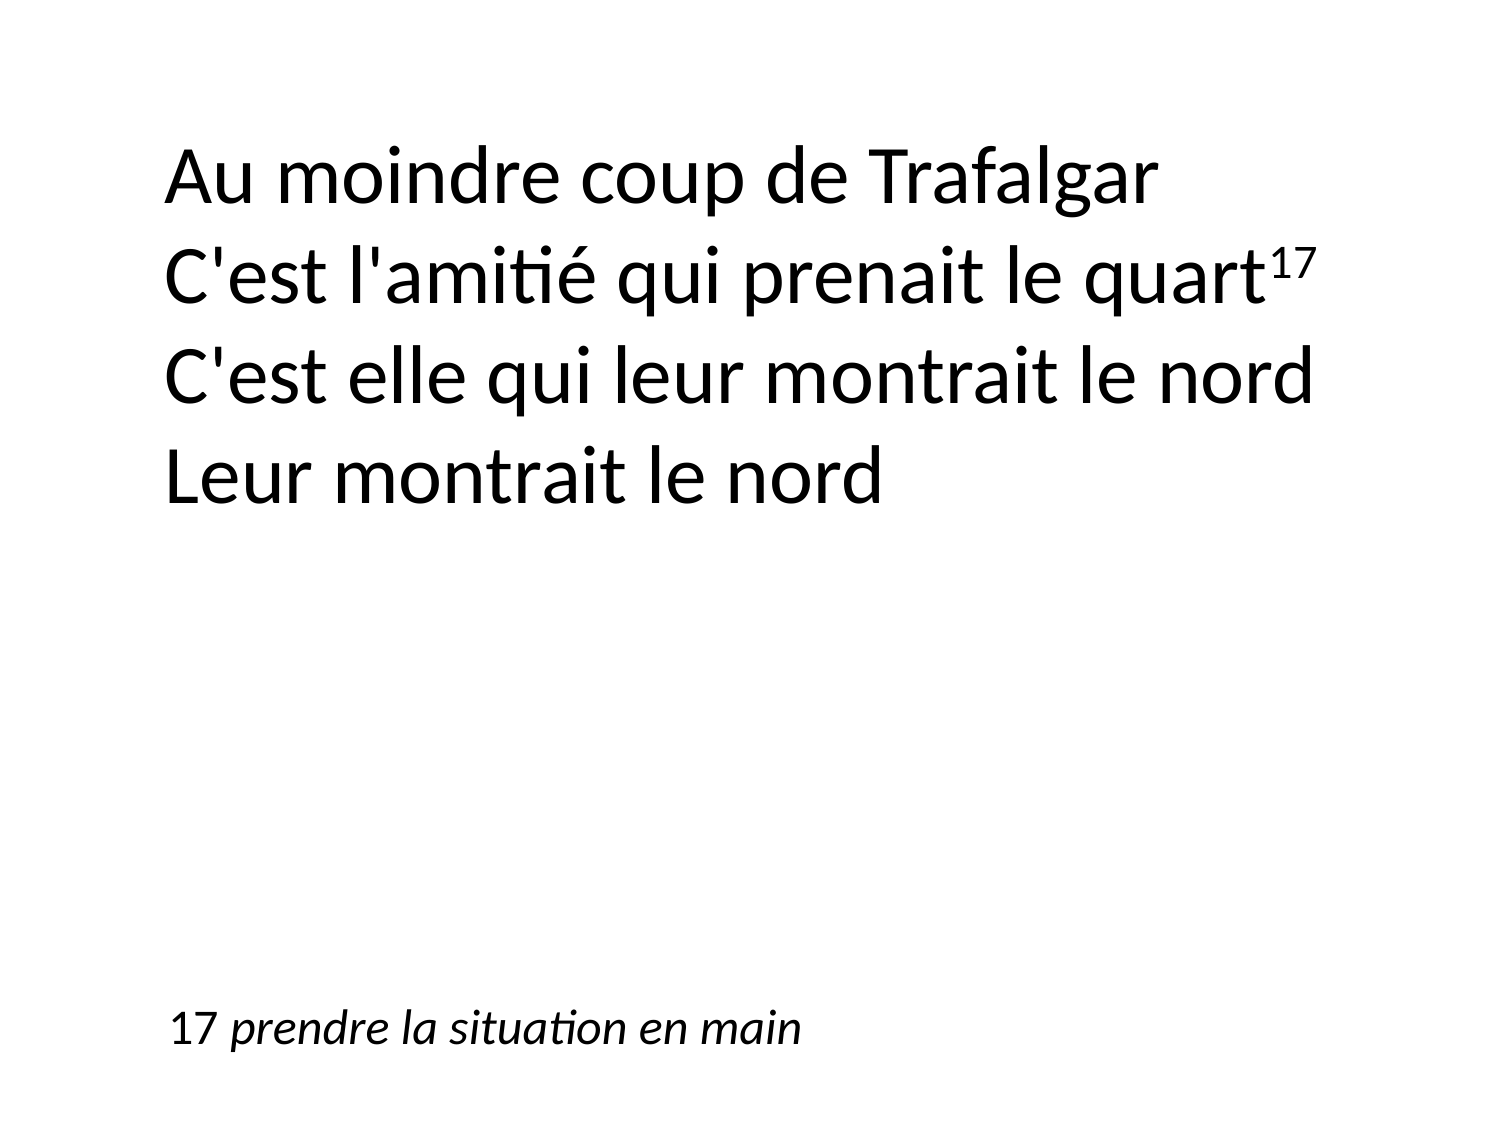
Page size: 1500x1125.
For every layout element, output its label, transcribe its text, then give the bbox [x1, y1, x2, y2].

text_box 17 prendre la situation en main [153, 986, 818, 1062]
text_box Au moindre coup de Trafalgar C'est l'amitié qui prenait le quart17 C'est elle qui leur montrait le nord Leur montrait le nord [150, 112, 1500, 528]
